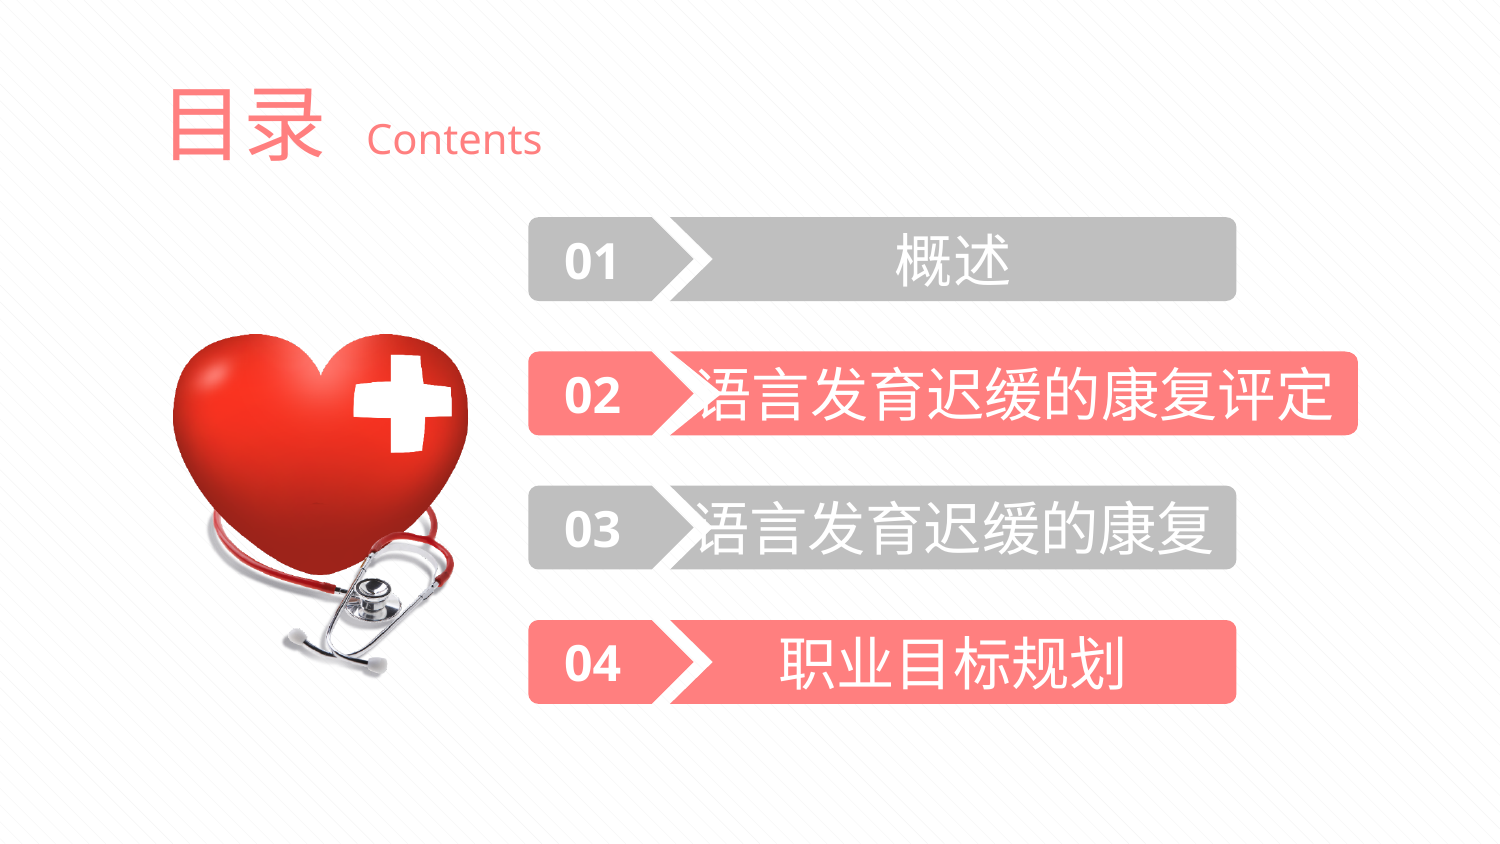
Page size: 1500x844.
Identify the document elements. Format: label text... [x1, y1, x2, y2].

text_box 04 [527, 618, 696, 705]
text_box 03 [527, 484, 696, 571]
text_box 02 [527, 350, 696, 437]
text_box 语言发育迟缓的康复 [667, 484, 1238, 571]
text_box 职业目标规划 [667, 618, 1238, 705]
text_box 目录 Contents [145, 63, 661, 179]
text_box 01 [527, 216, 696, 303]
picture [173, 334, 468, 680]
text_box 语言发育迟缓的康复评定 [667, 350, 1359, 437]
text_box 概述 [667, 216, 1238, 303]
